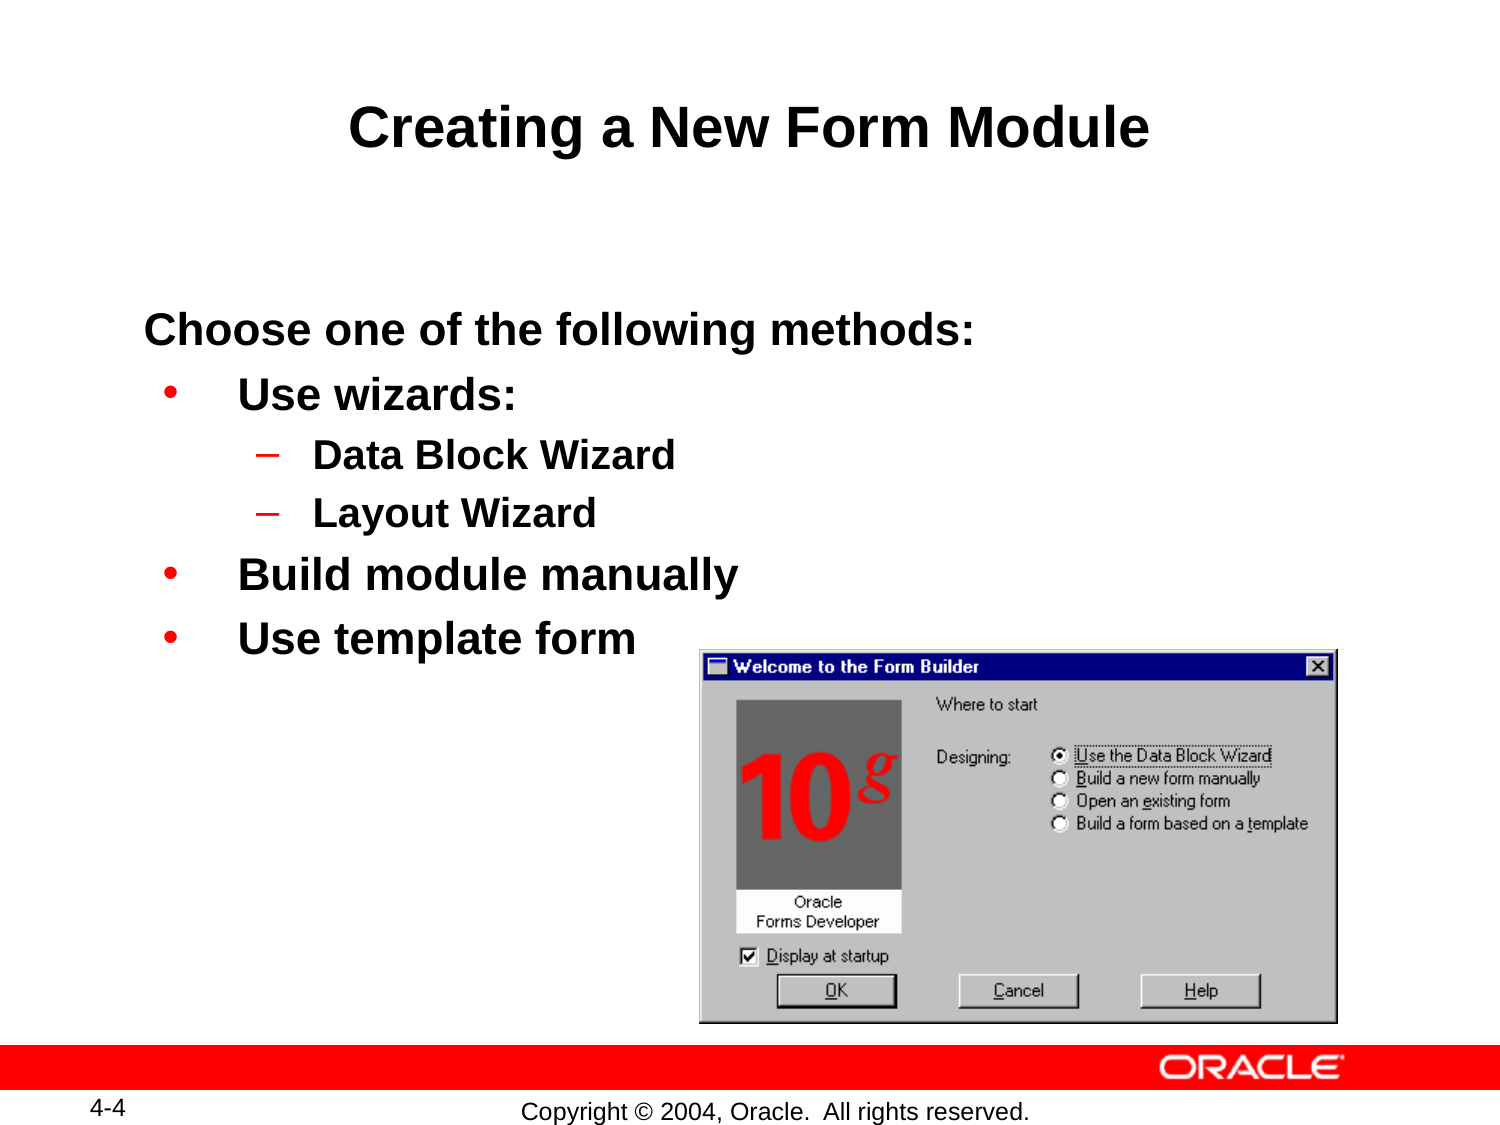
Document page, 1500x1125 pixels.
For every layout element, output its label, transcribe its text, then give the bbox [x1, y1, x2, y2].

list Choose one of the following methods: Use wizards: Data Block Wizard Layout Wizard Build module manually Use template form [141, 297, 1351, 675]
picture [699, 649, 1338, 1024]
title Creating a New Form Module [149, 87, 1351, 232]
